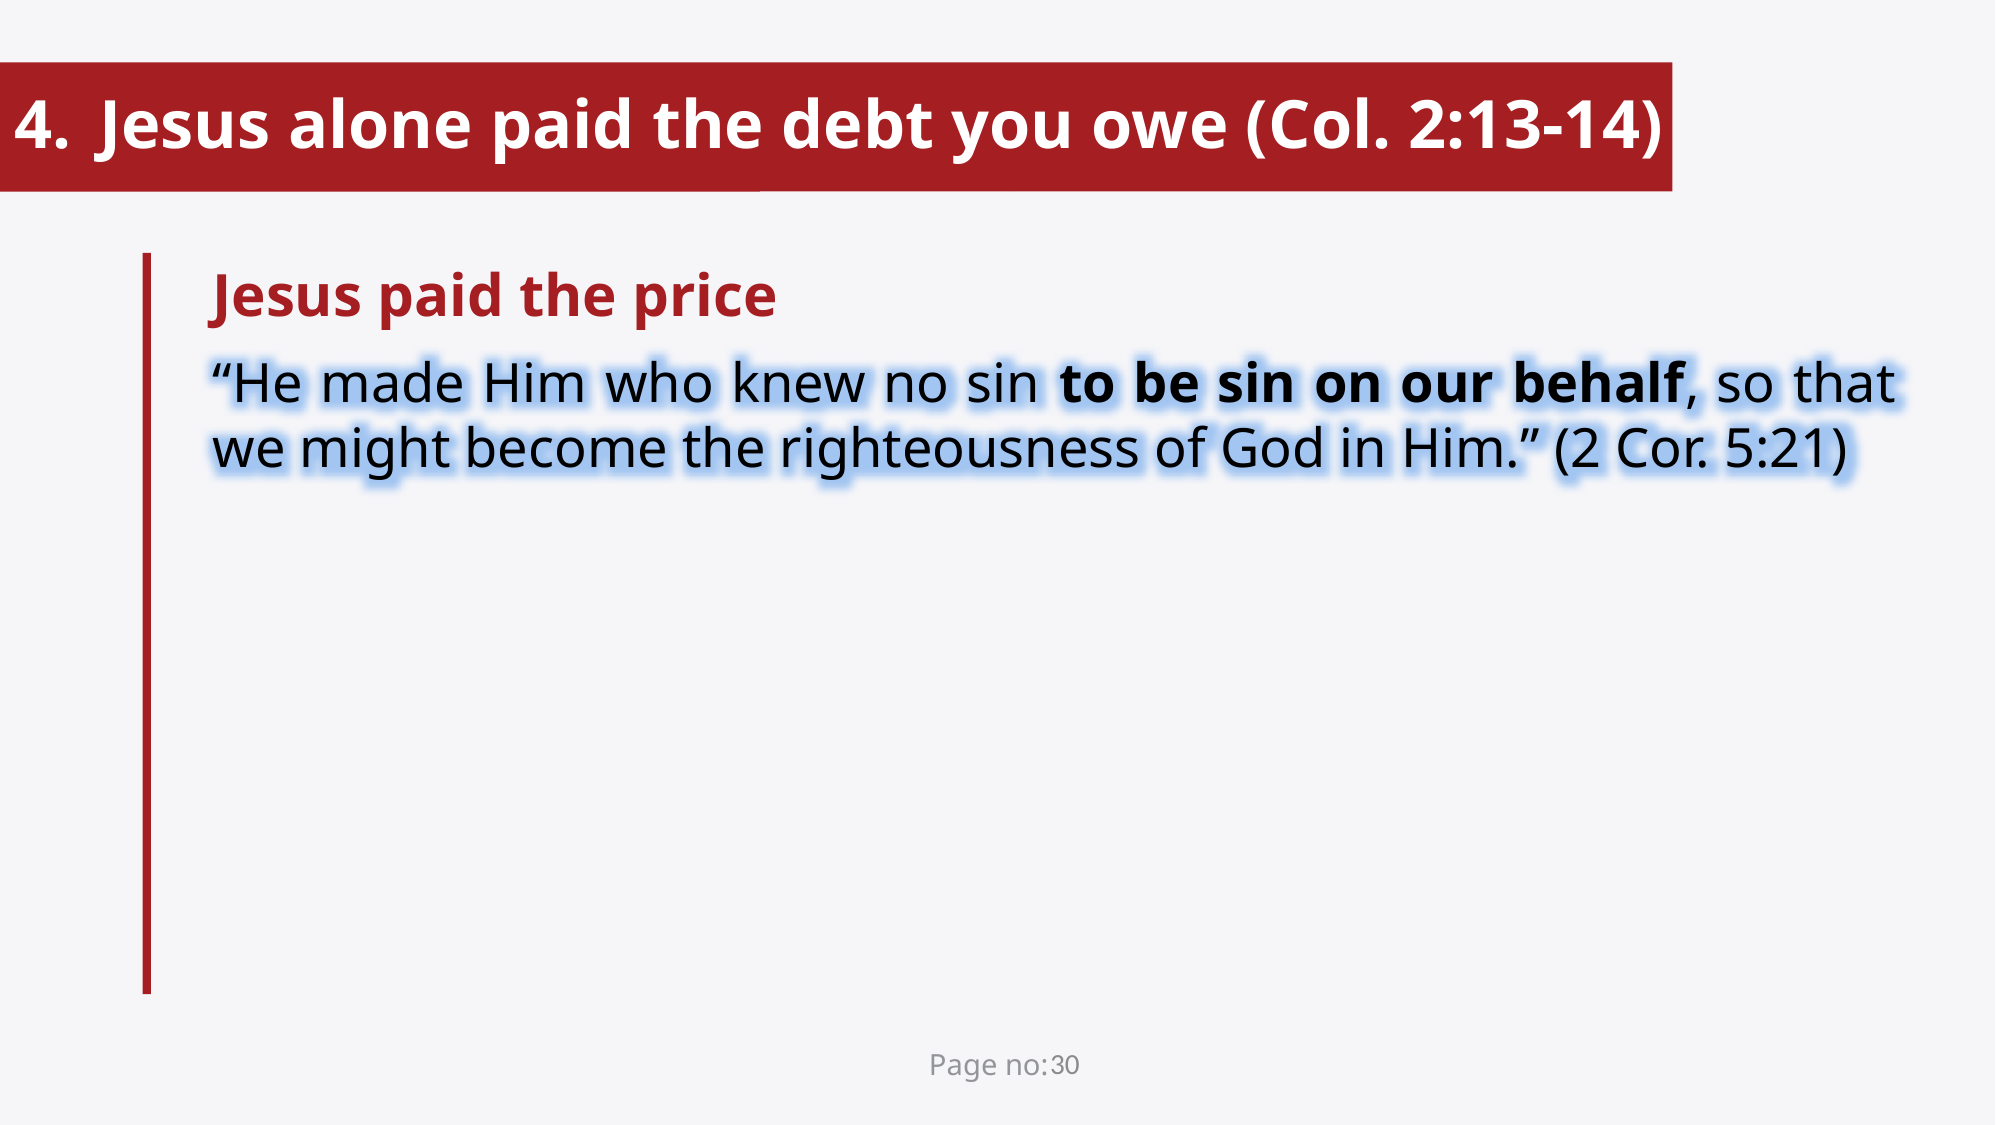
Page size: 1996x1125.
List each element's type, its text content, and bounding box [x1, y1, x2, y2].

text_box Jesus paid the price [197, 250, 1510, 336]
text_box “He made Him who knew no sin to be sin on our behalf, so that we might become the righteousness of God in Him.” (2 Cor. 5:21) [198, 341, 1911, 486]
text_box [0, 62, 1711, 192]
